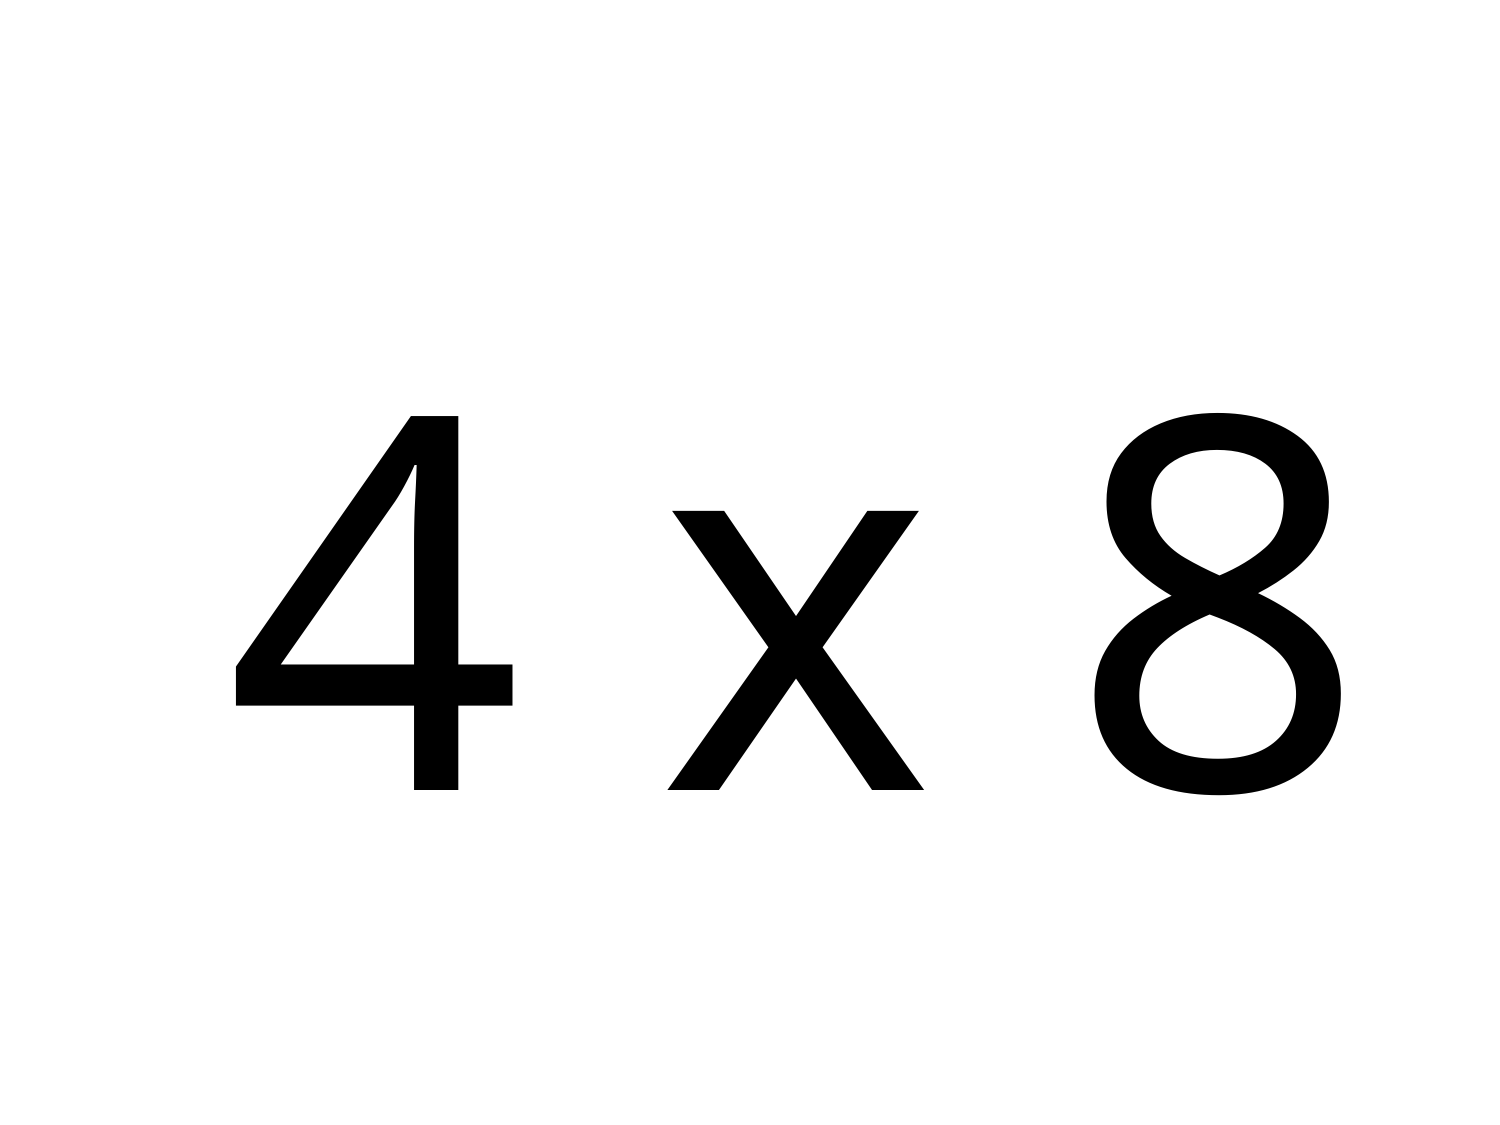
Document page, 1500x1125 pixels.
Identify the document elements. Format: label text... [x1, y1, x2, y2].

list 4 x 8 [75, 262, 1425, 1005]
